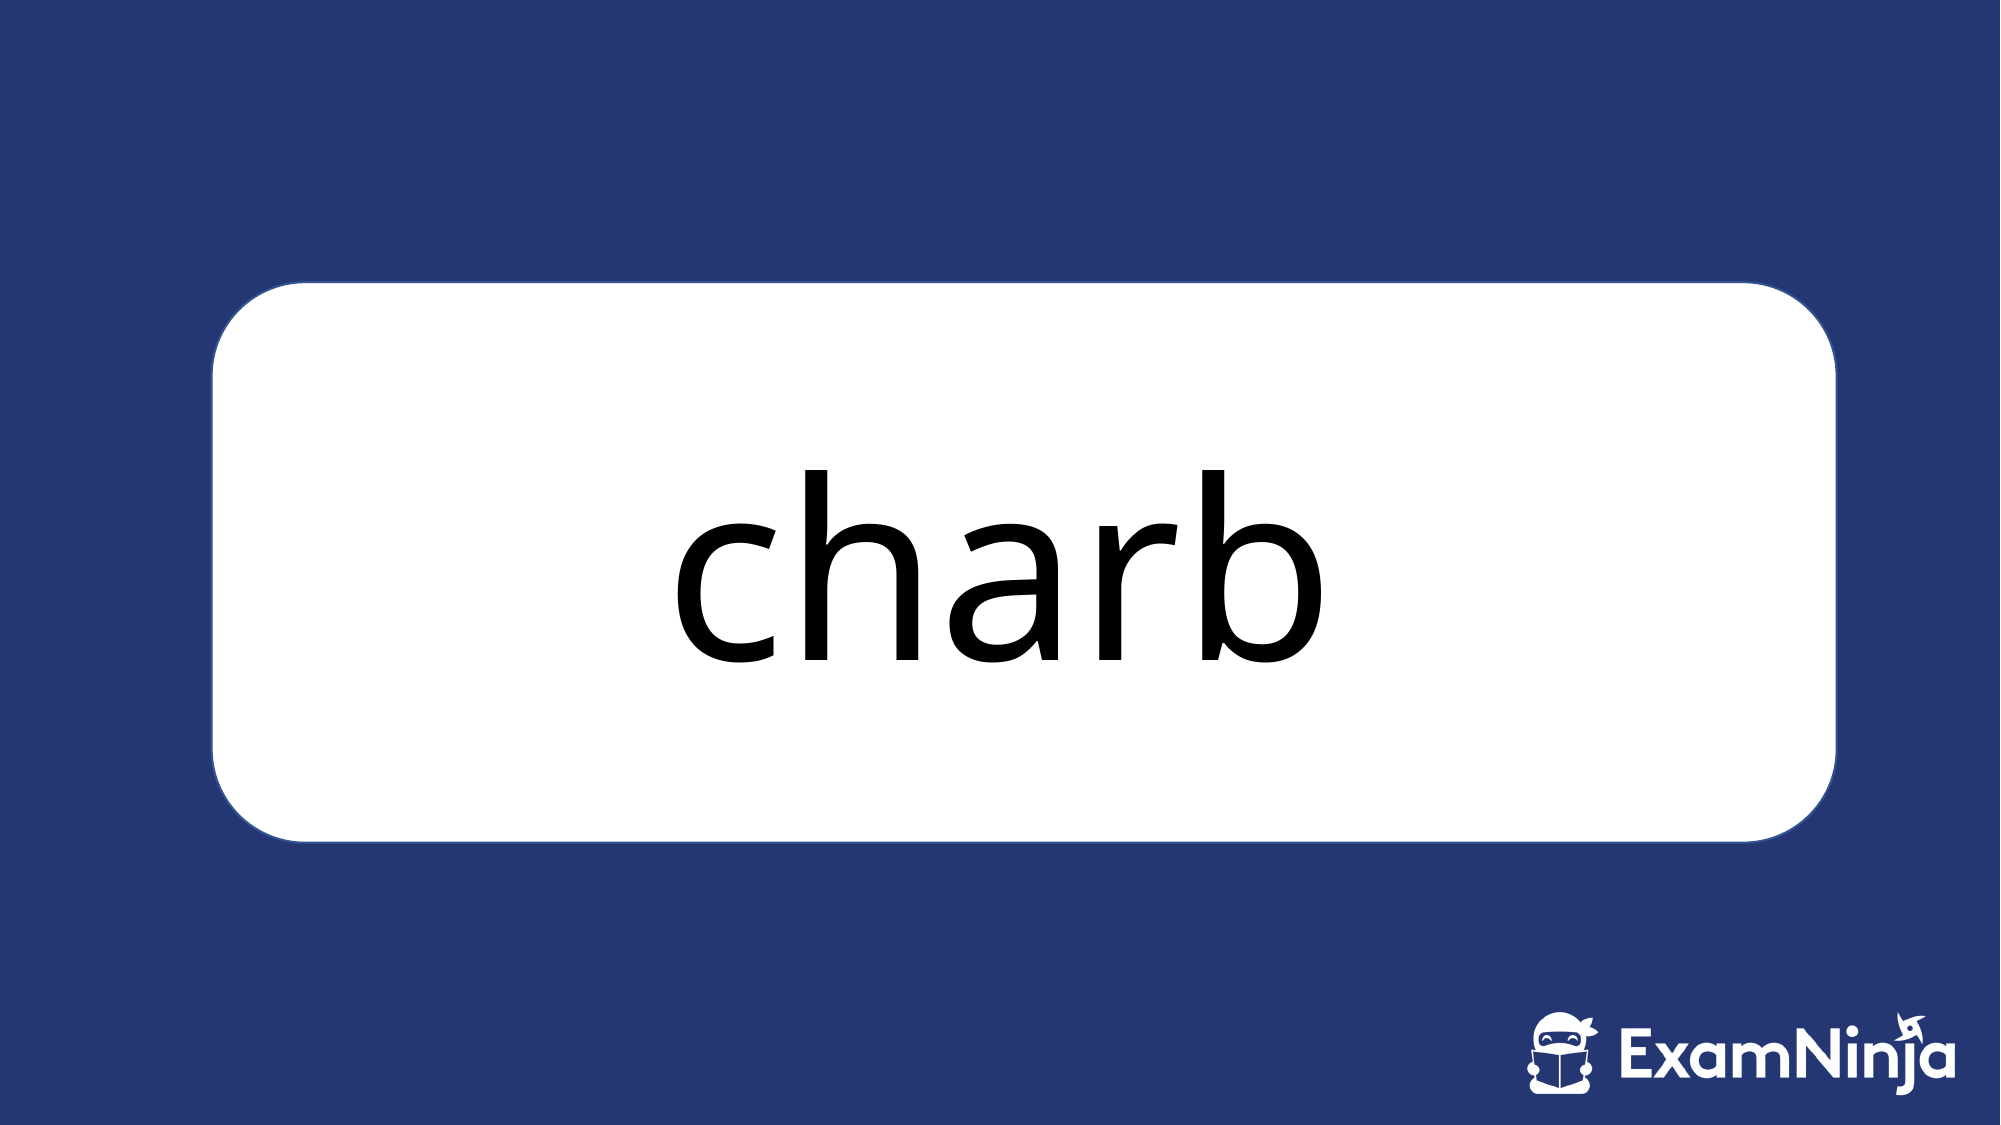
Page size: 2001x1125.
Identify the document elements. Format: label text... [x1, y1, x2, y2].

text_box charb [143, 403, 1857, 719]
picture [1501, 1003, 1979, 1102]
text_box [210, 719, 1838, 844]
text_box [210, 281, 1838, 403]
